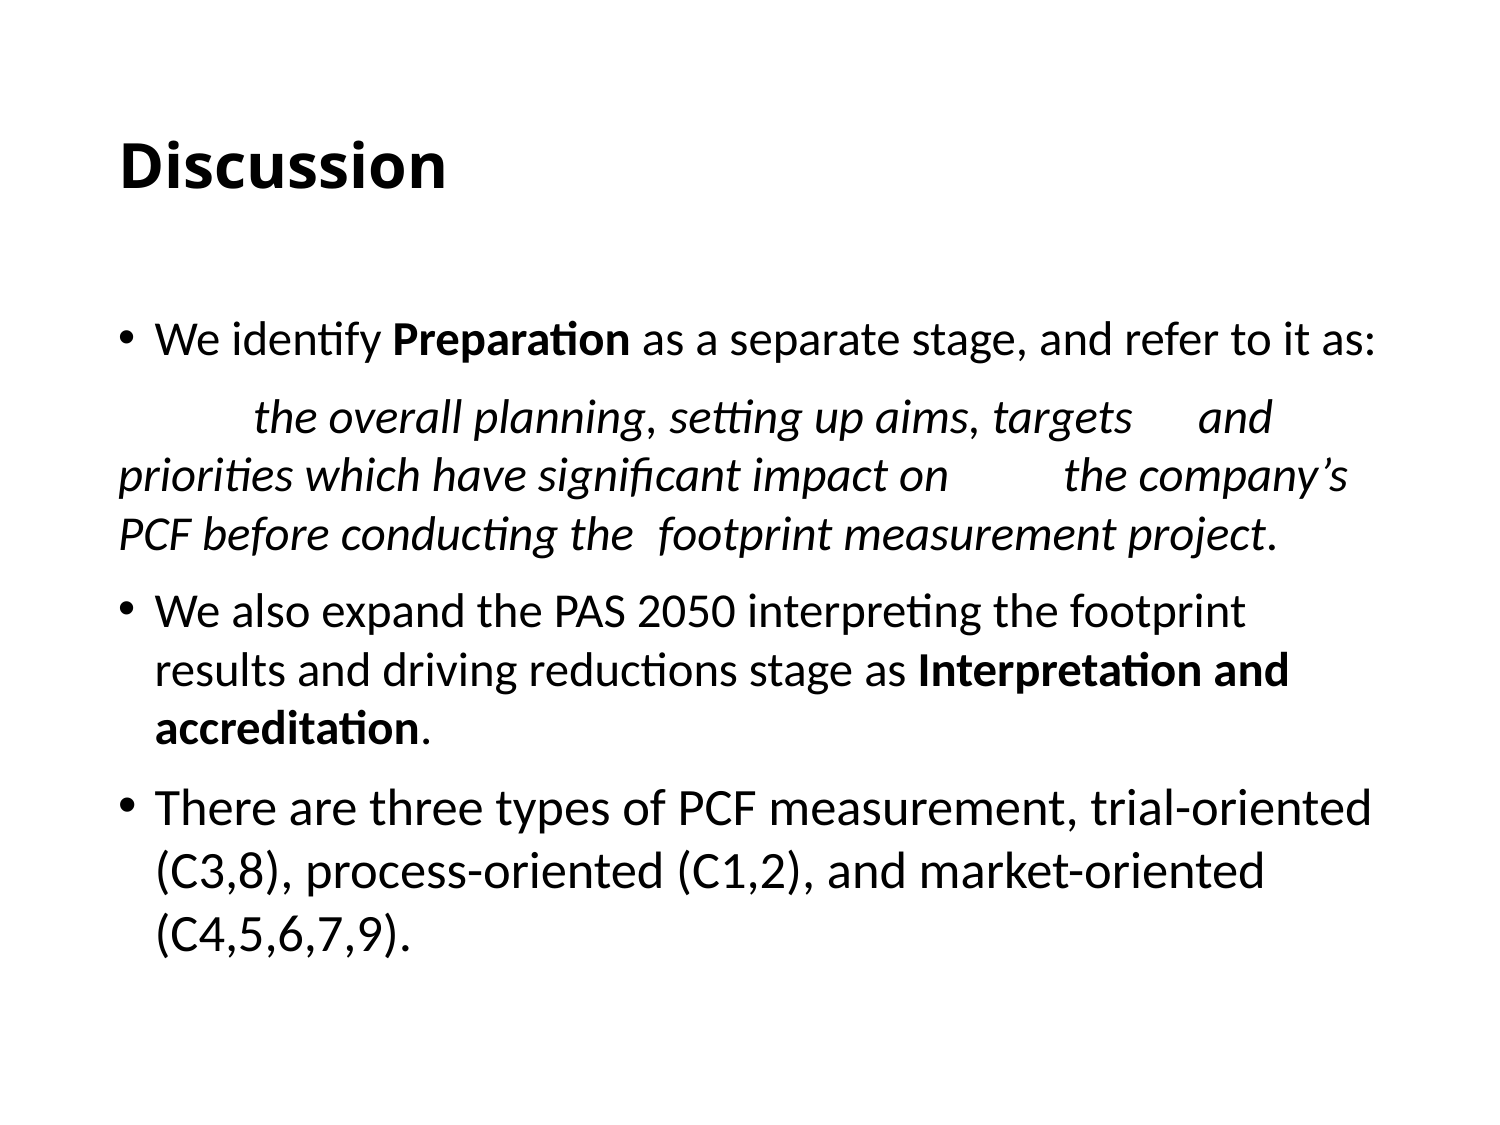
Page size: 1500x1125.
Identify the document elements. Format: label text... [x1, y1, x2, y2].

list We identify Preparation as a separate stage, and refer to it as: the overall planning, setting up aims, targets and priorities which have significant impact on the company’s PCF before conducting the footprint measurement project. We also expand the PAS 2050 interpreting the footprint results and driving reductions stage as Interpretation and accreditation. There are three types of PCF measurement, trial-oriented (C3,8), process-oriented (C1,2), and market-oriented (C4,5,6,7,9). [103, 299, 1397, 1014]
title Discussion [103, 59, 1479, 278]
